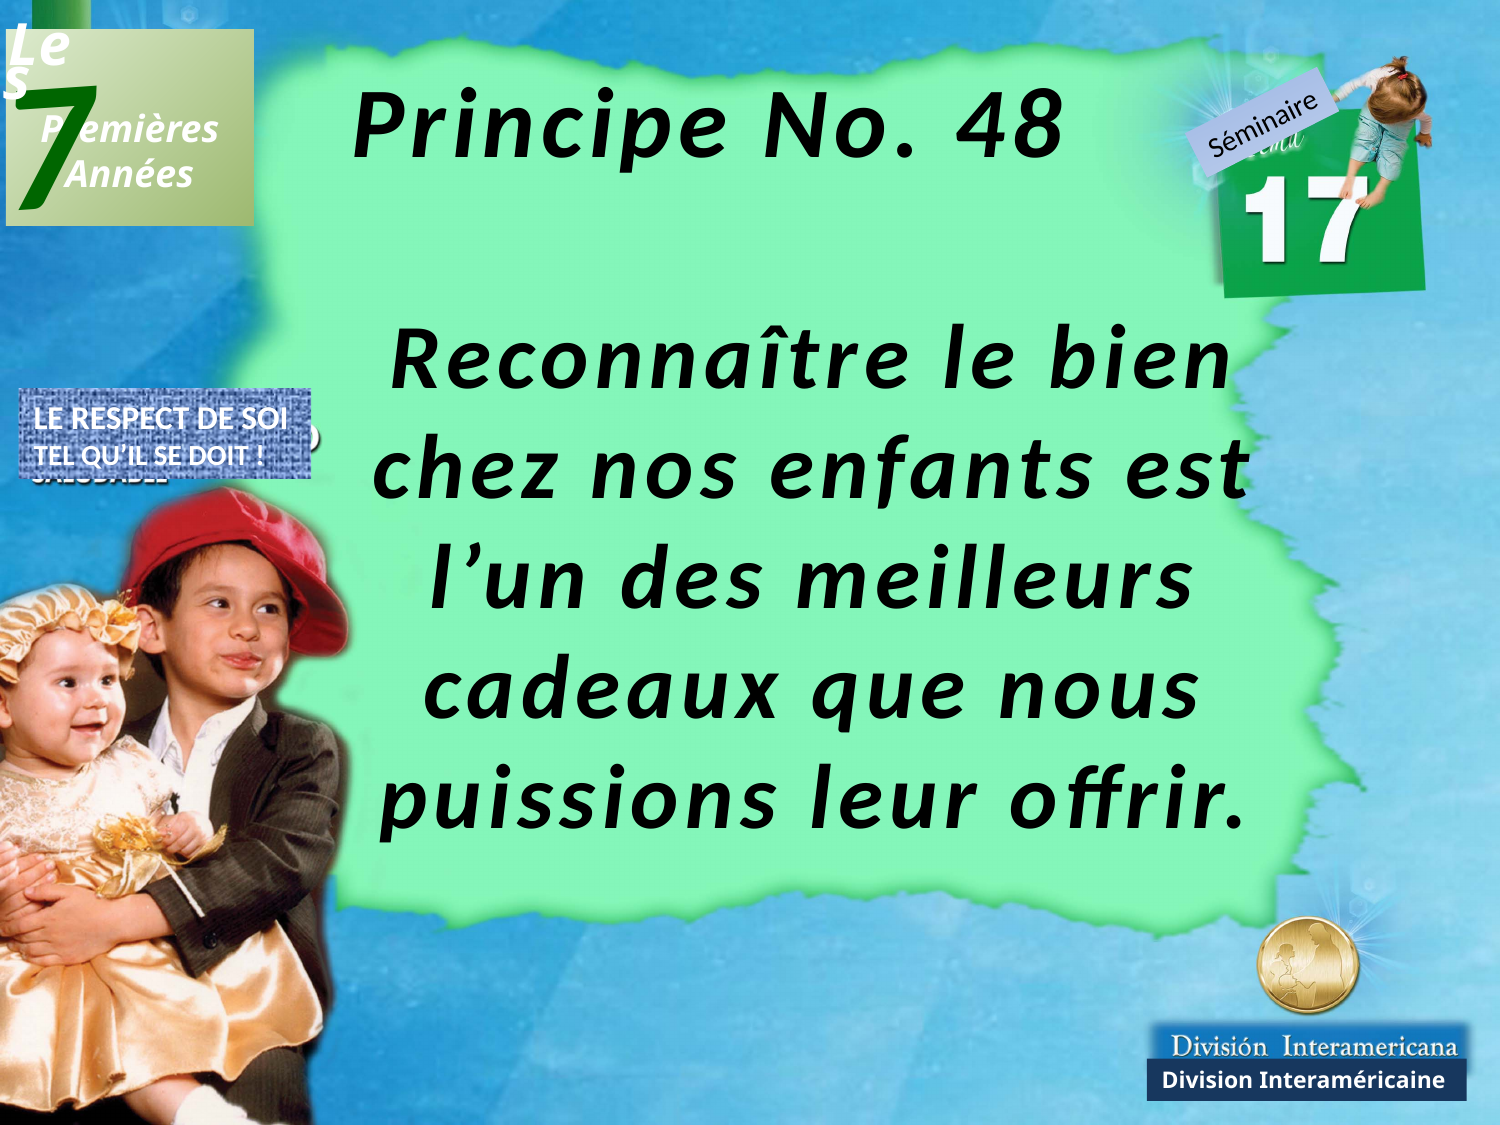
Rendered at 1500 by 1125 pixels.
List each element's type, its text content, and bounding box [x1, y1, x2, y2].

text_box Principe No. 48 Reconnaître le bien chez nos enfants est l’un des meilleurs cadeaux que nous puissions leur offrir. [336, 50, 1294, 855]
text_box Séminaire [1184, 66, 1340, 178]
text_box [0, 17, 255, 256]
text_box Division Interaméricaine [1146, 1058, 1467, 1101]
text_box LE RESPECT DE SOI TEL QU’IL SE DOIT ! [18, 388, 312, 479]
picture [0, 0, 1500, 1125]
